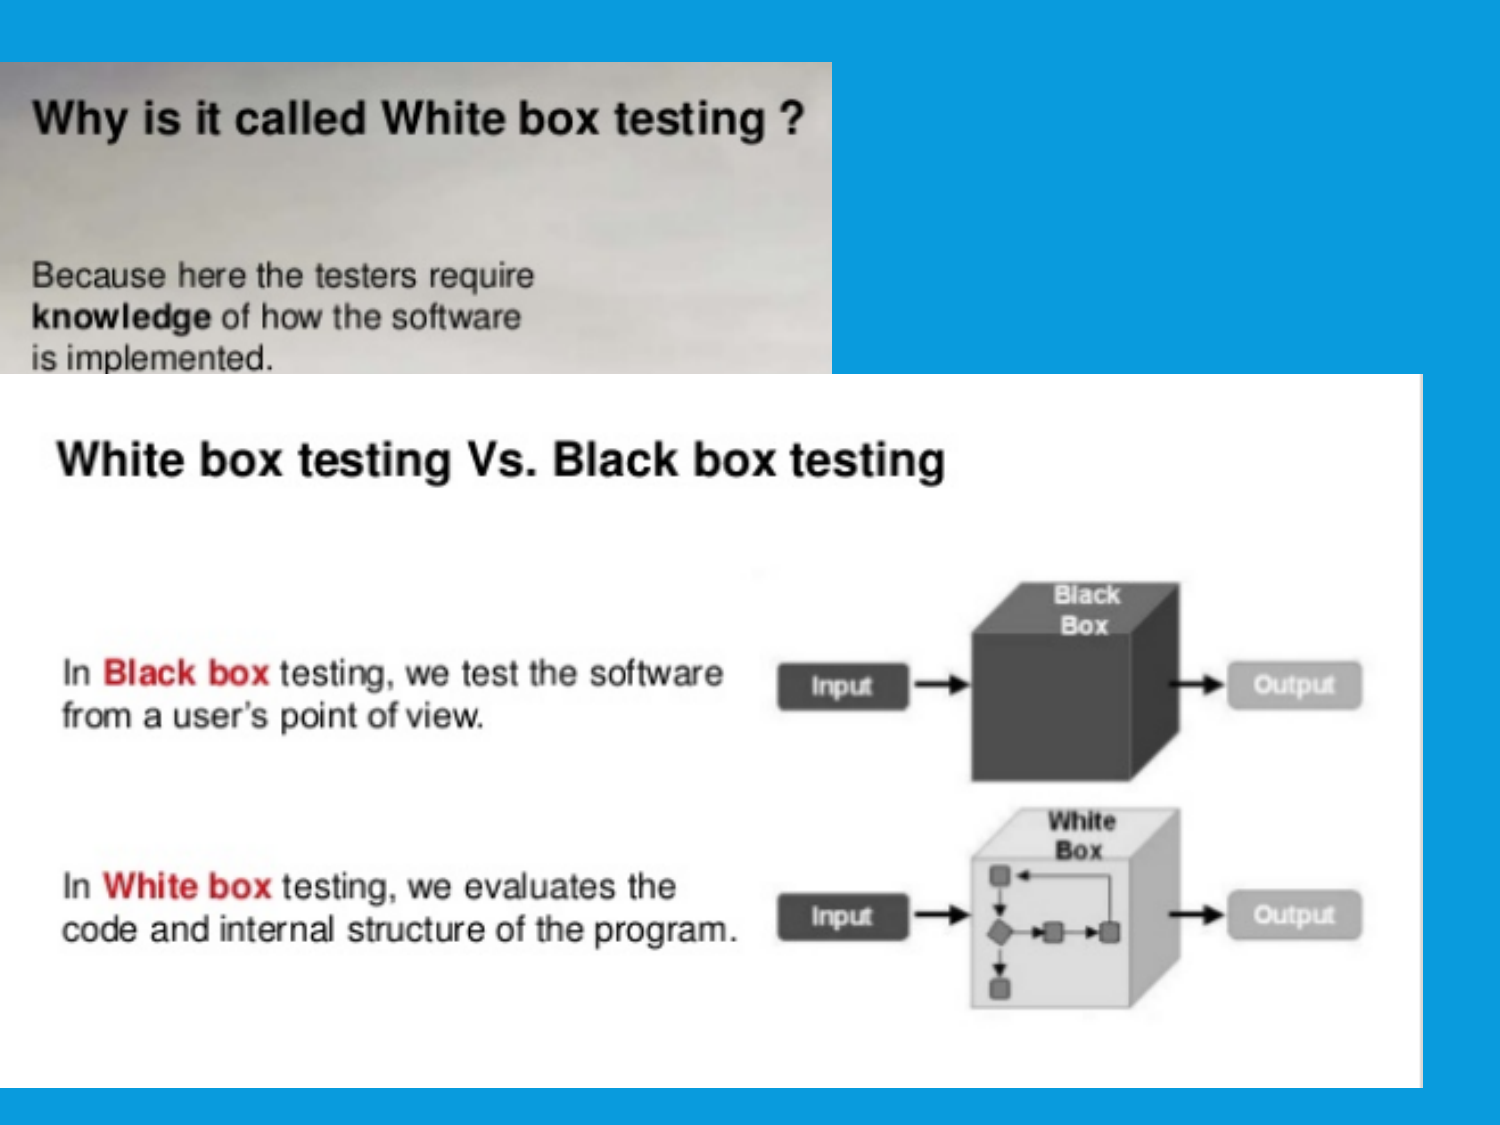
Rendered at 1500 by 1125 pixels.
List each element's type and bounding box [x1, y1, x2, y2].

picture [0, 63, 1422, 1087]
